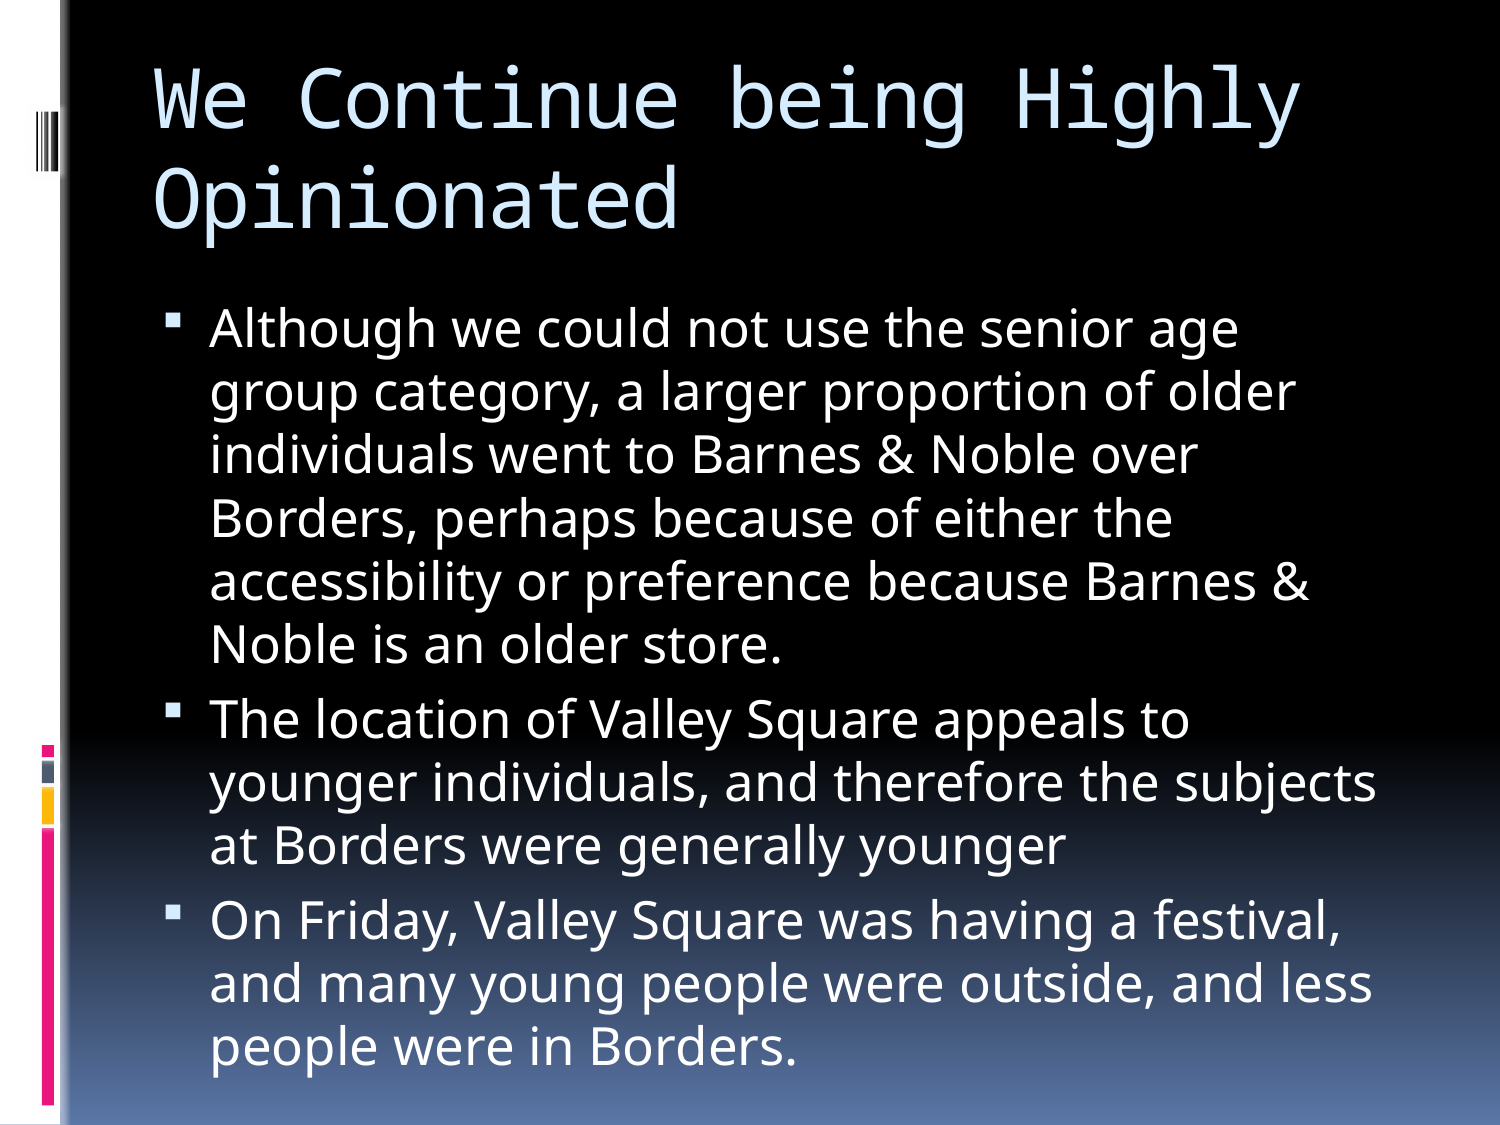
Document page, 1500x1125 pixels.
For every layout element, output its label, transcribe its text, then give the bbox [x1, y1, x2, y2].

list Although we could not use the senior age group category, a larger proportion of older individuals went to Barnes & Noble over Borders, perhaps because of either the accessibility or preference because Barnes & Noble is an older store. The location of Valley Square appeals to younger individuals, and therefore the subjects at Borders were generally younger On Friday, Valley Square was having a festival, and many young people were outside, and less people were in Borders. [137, 287, 1413, 1093]
title We Continue being Highly Opinionated [137, 37, 1500, 250]
